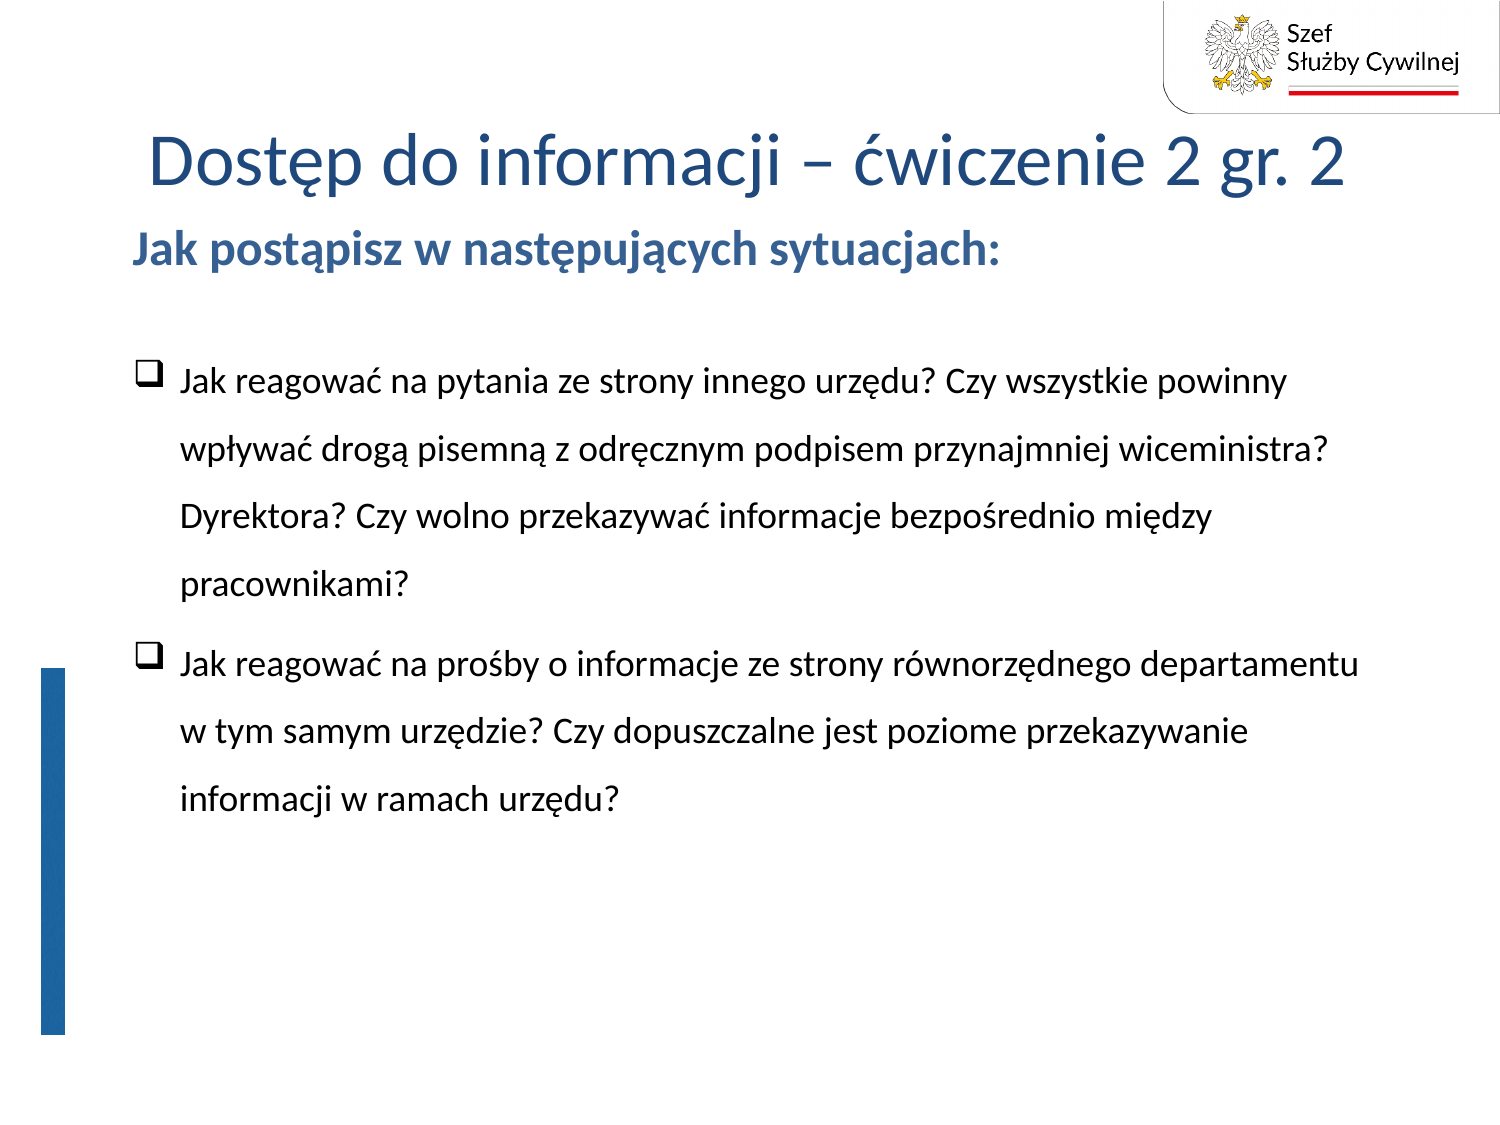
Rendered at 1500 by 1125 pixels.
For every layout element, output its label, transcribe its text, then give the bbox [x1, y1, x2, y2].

picture [41, 668, 65, 1035]
title Dostęp do informacji – ćwiczenie 2 gr. 2 [98, 103, 1399, 228]
text_box Jak postąpisz w następujących sytuacjach: [117, 208, 1382, 283]
text_box Jak reagować na pytania ze strony innego urzędu? Czy wszystkie powinny wpływać drogą pisemną z odręcznym podpisem przynajmniej wiceministra? Dyrektora? Czy wolno przekazywać informacje bezpośrednio między pracownikami? Jak reagować na prośby o informacje ze strony równorzędnego departamentu w tym samym urzędzie? Czy dopuszczalne jest poziome przekazywanie informacji w ramach urzędu? [118, 326, 1380, 884]
picture [1163, 0, 1500, 114]
